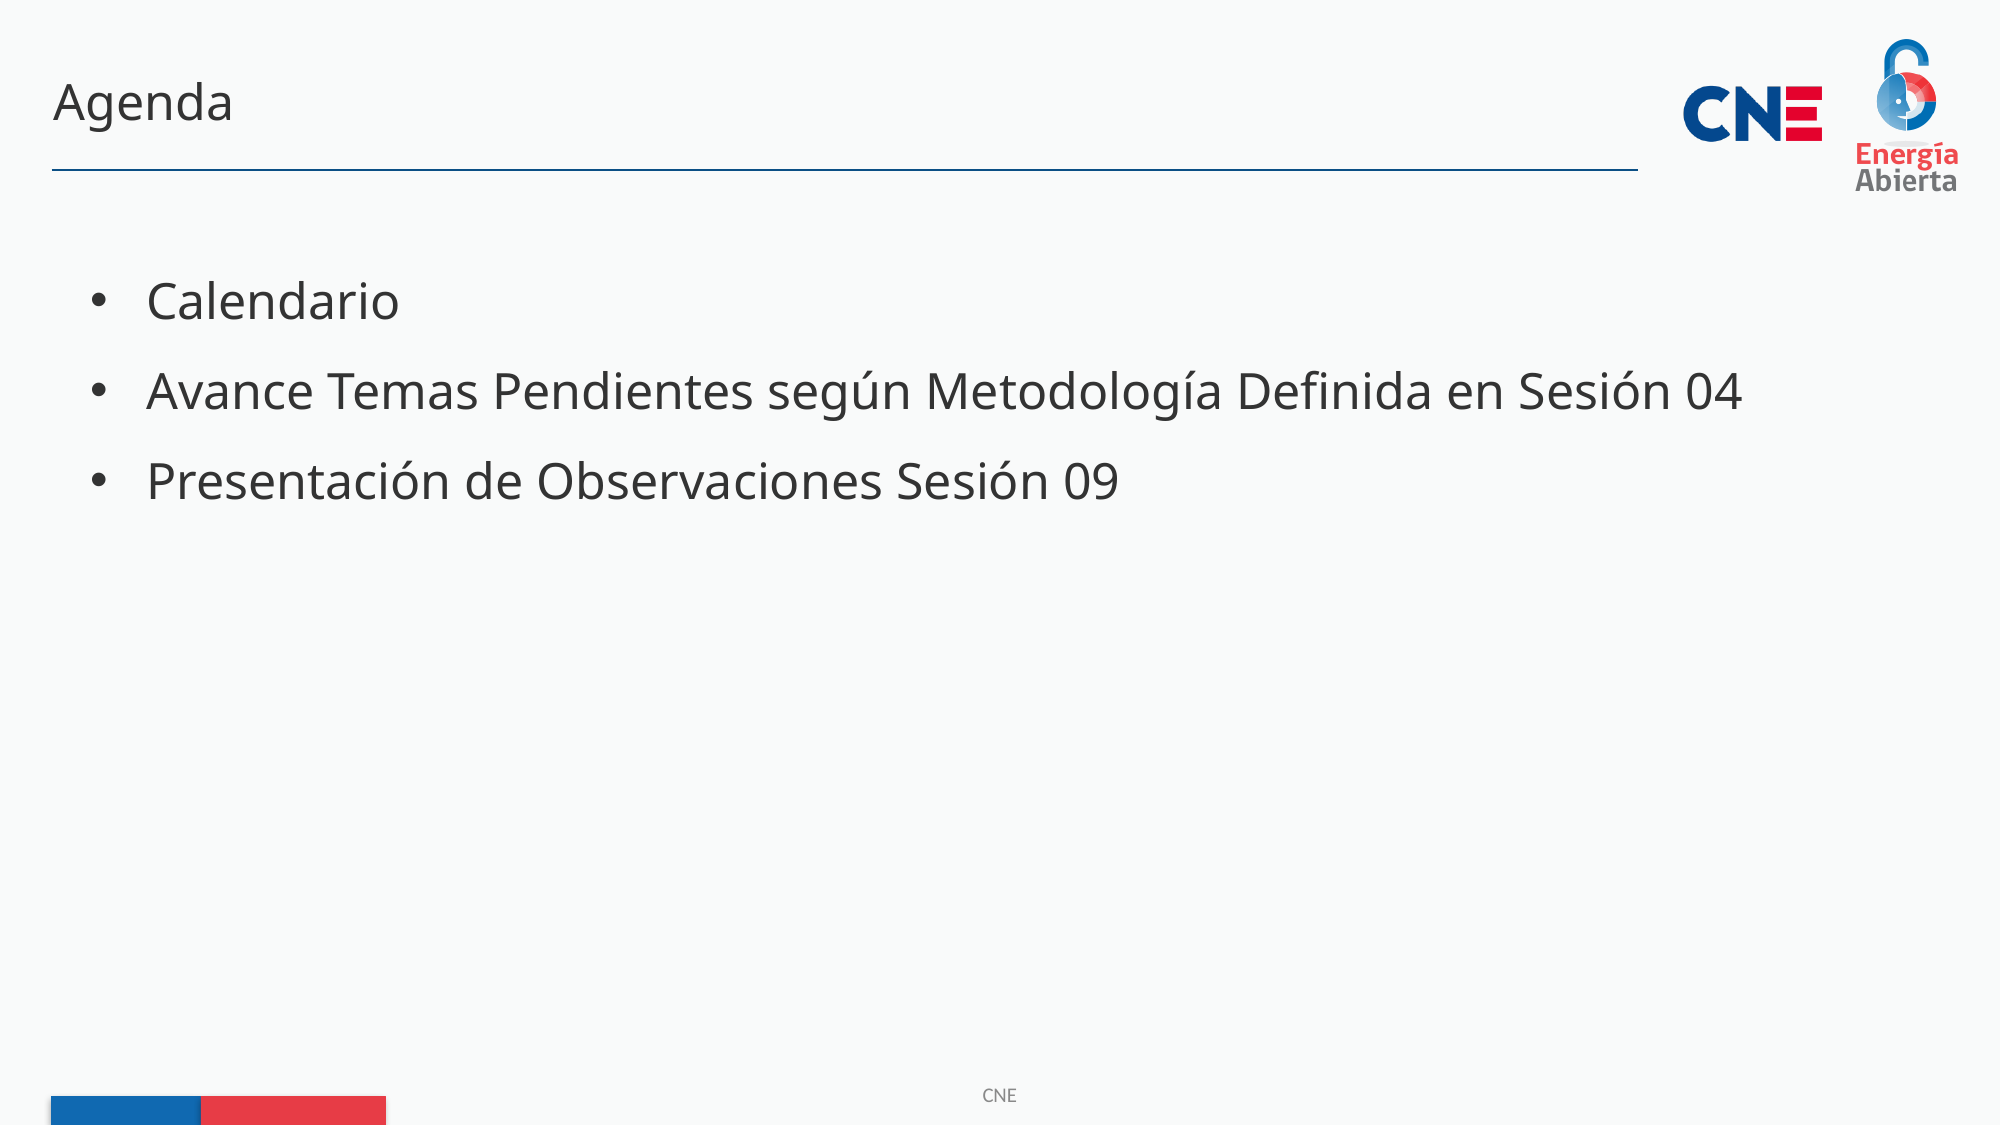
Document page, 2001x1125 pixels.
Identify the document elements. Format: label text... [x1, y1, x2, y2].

text_box CNE [982, 1081, 1018, 1107]
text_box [51, 1096, 386, 1125]
text_box Agenda [38, 63, 250, 138]
list Calendario Avance Temas Pendientes según Metodología Definida en Sesión 04 Presentación de Observaciones Sesión 09 [75, 231, 1768, 885]
picture [1672, 75, 1833, 152]
picture [1852, 35, 1960, 193]
